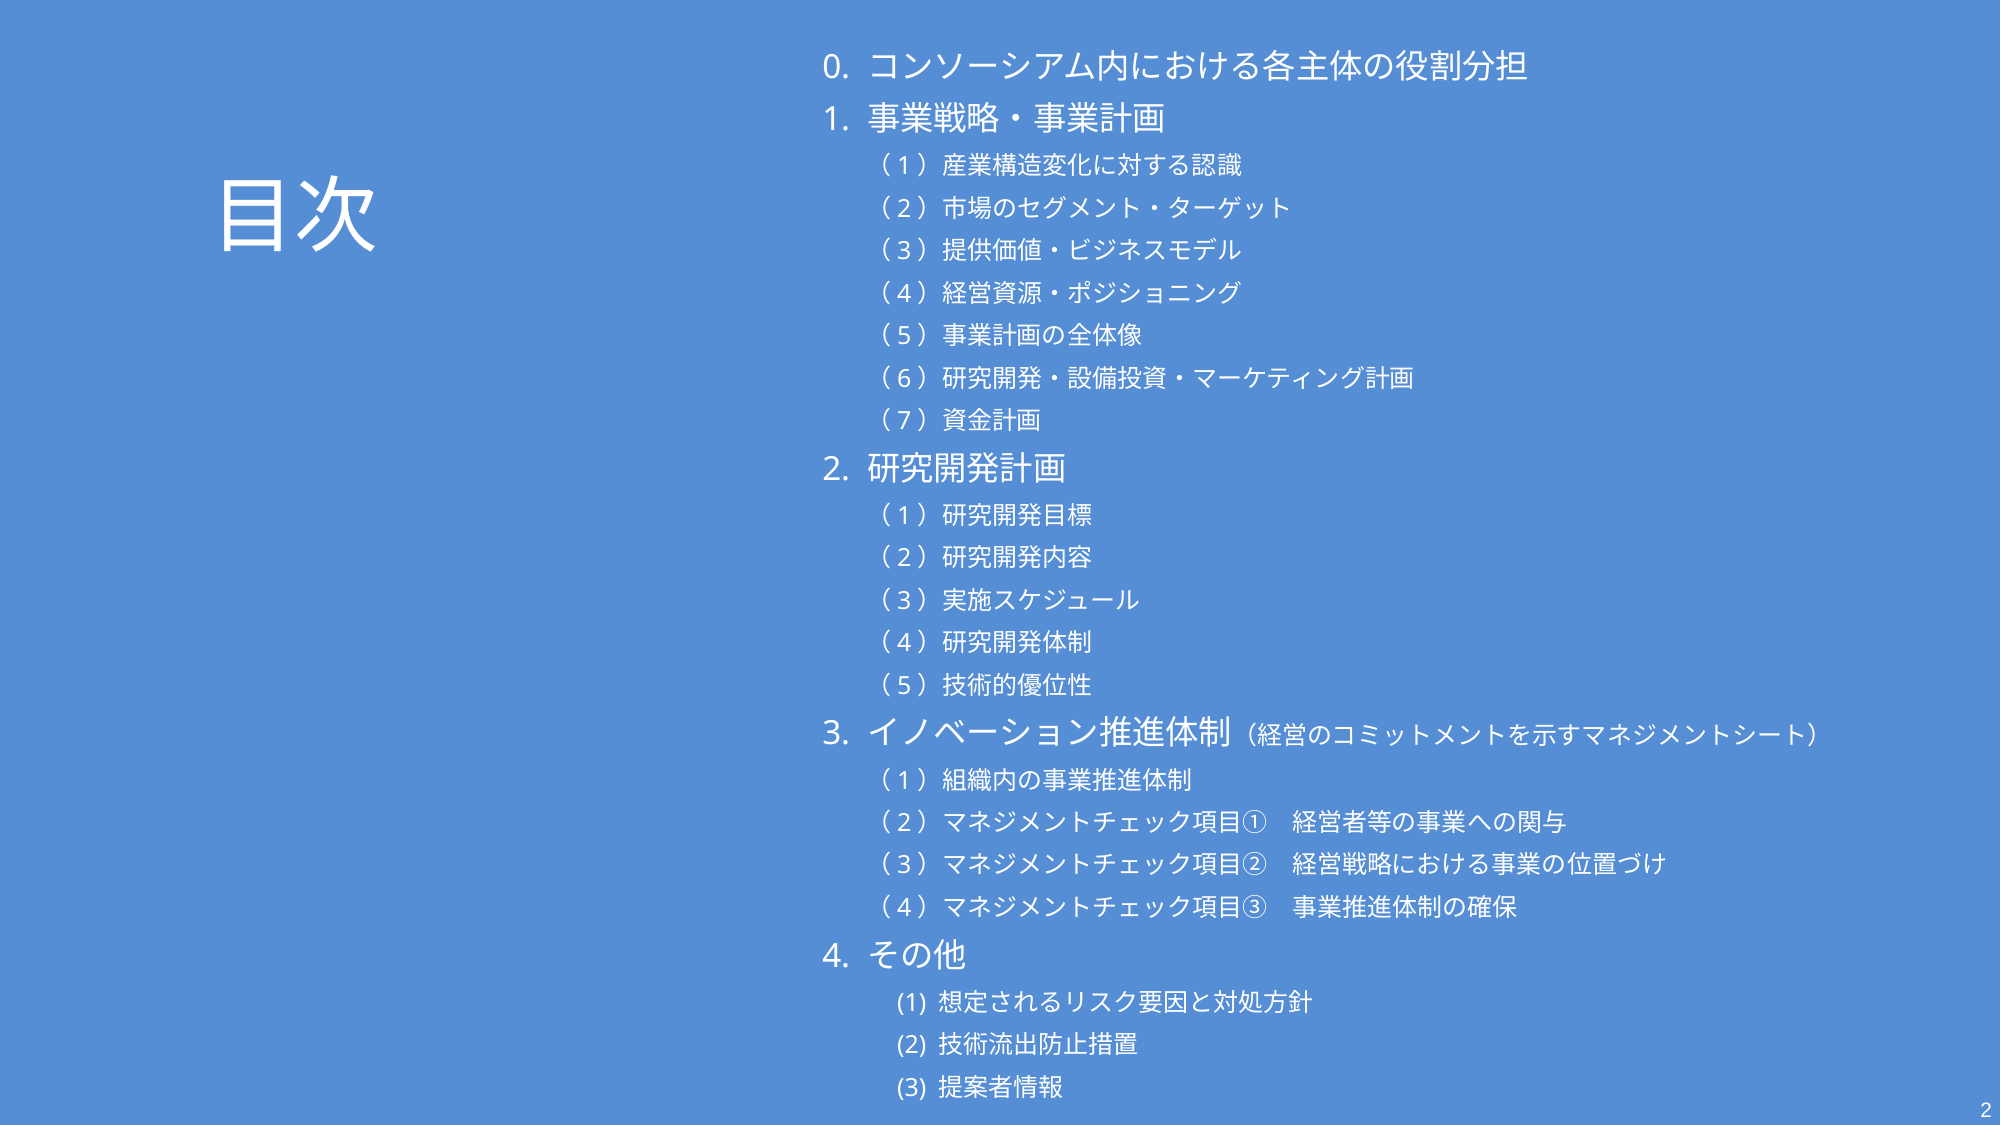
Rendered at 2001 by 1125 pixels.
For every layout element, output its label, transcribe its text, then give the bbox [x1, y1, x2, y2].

text_box 0. コンソーシアム内における各主体の役割分担 1. 事業戦略・事業計画 （1）産業構造変化に対する認識 （2）市場のセグメント・ターゲット （3）提供価値・ビジネスモデル （4）経営資源・ポジショニング （5）事業計画の全体像 （6）研究開発・設備投資・マーケティング計画 （7）資金計画 2. 研究開発計画 （1）研究開発目標 （2）研究開発内容 （3）実施スケジュール （4）研究開発体制 （5）技術的優位性 3. イノベーション推進体制（経営のコミットメントを示すマネジメントシート） （1）組織内の事業推進体制 （2）マネジメントチェック項目① 経営者等の事業への関与 （3）マネジメントチェック項目② 経営戦略における事業の位置づけ （4）マネジメントチェック項目③ 事業推進体制の確保 4. その他 (1) 想定されるリスク要因と対処方針 (2) 技術流出防止措置 (3) 提案者情報 [806, 38, 1891, 1102]
text_box 目次 [172, 120, 739, 694]
